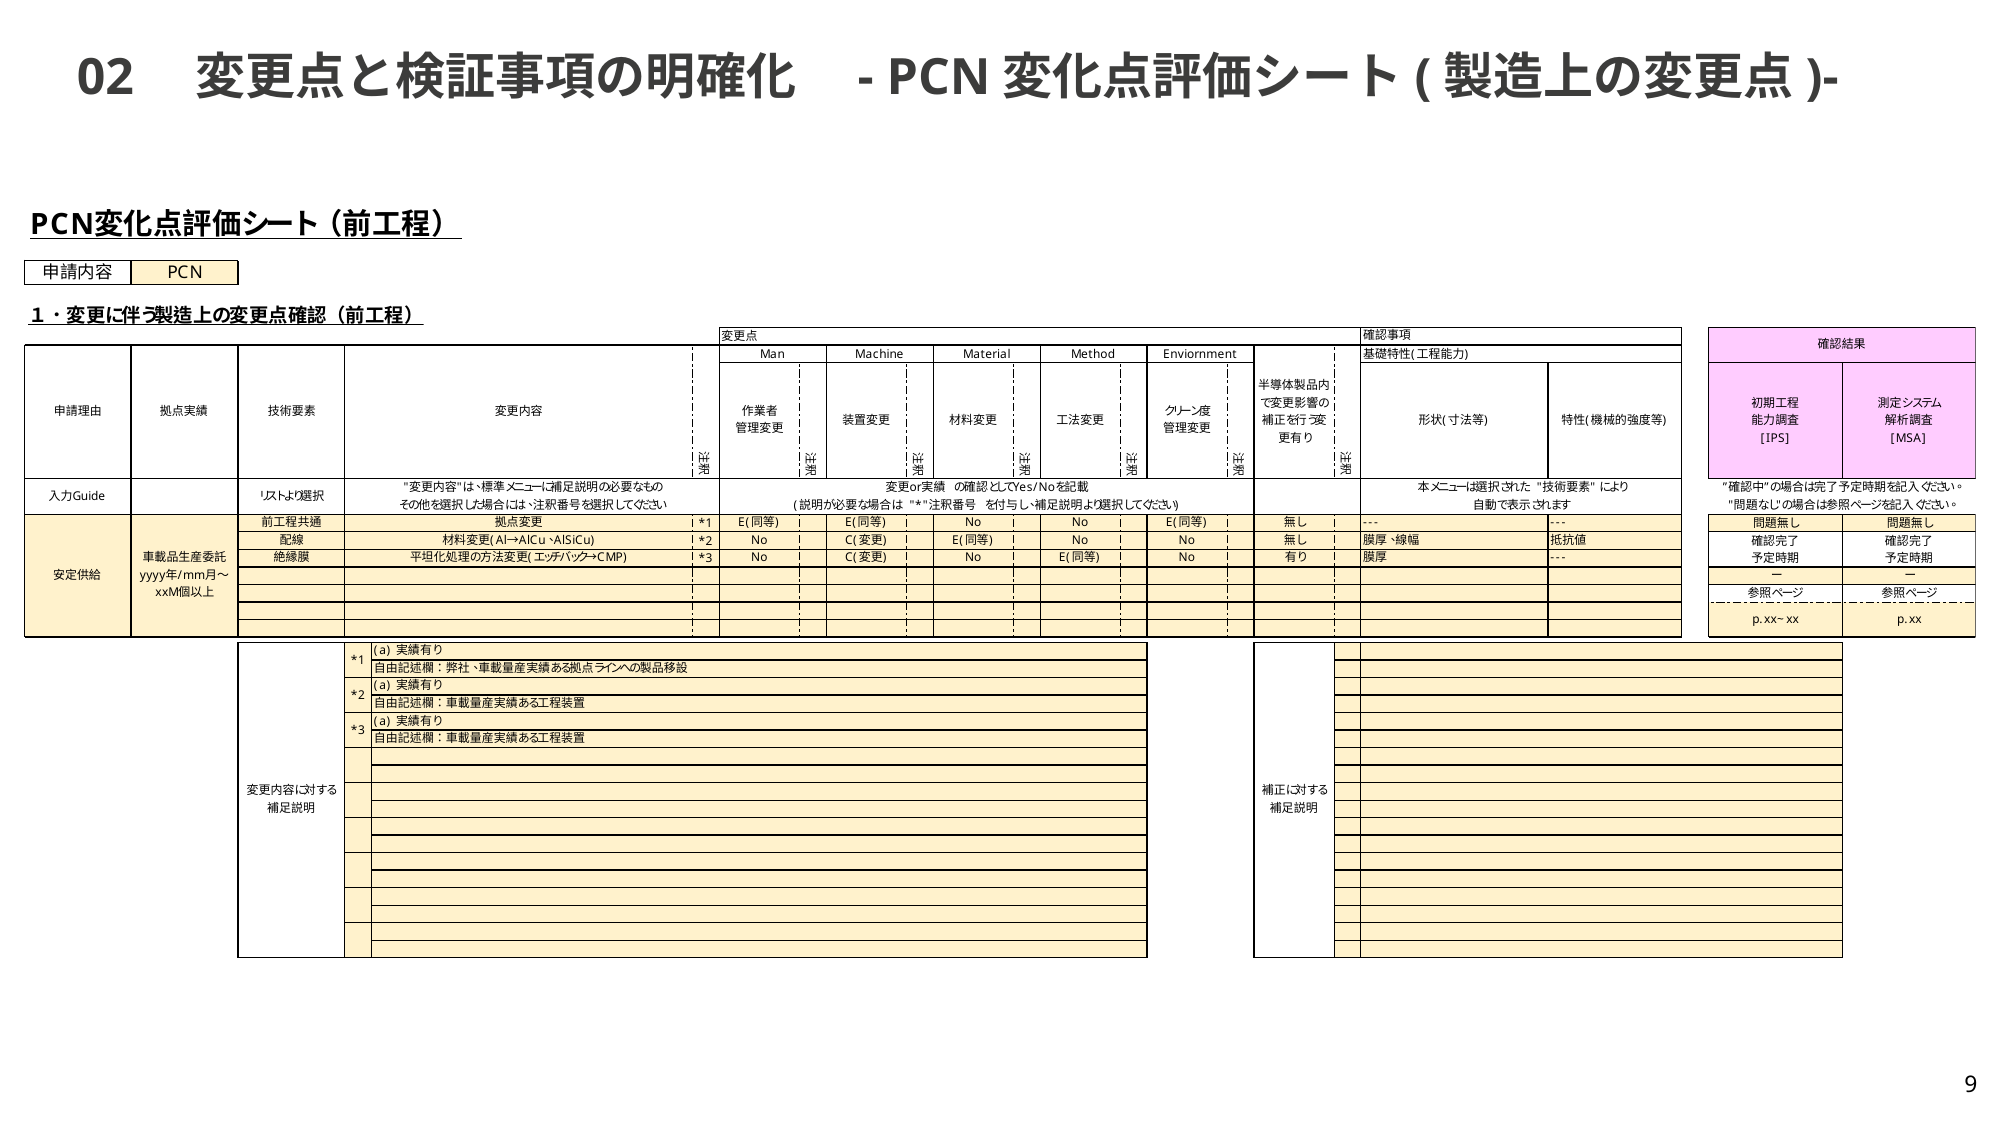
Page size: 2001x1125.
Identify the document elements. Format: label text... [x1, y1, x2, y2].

picture [23, 186, 1977, 959]
title 02 変更点と検証事項の明確化 - PCN変化点評価シート(製造上の変更点)- [0, 0, 2000, 123]
